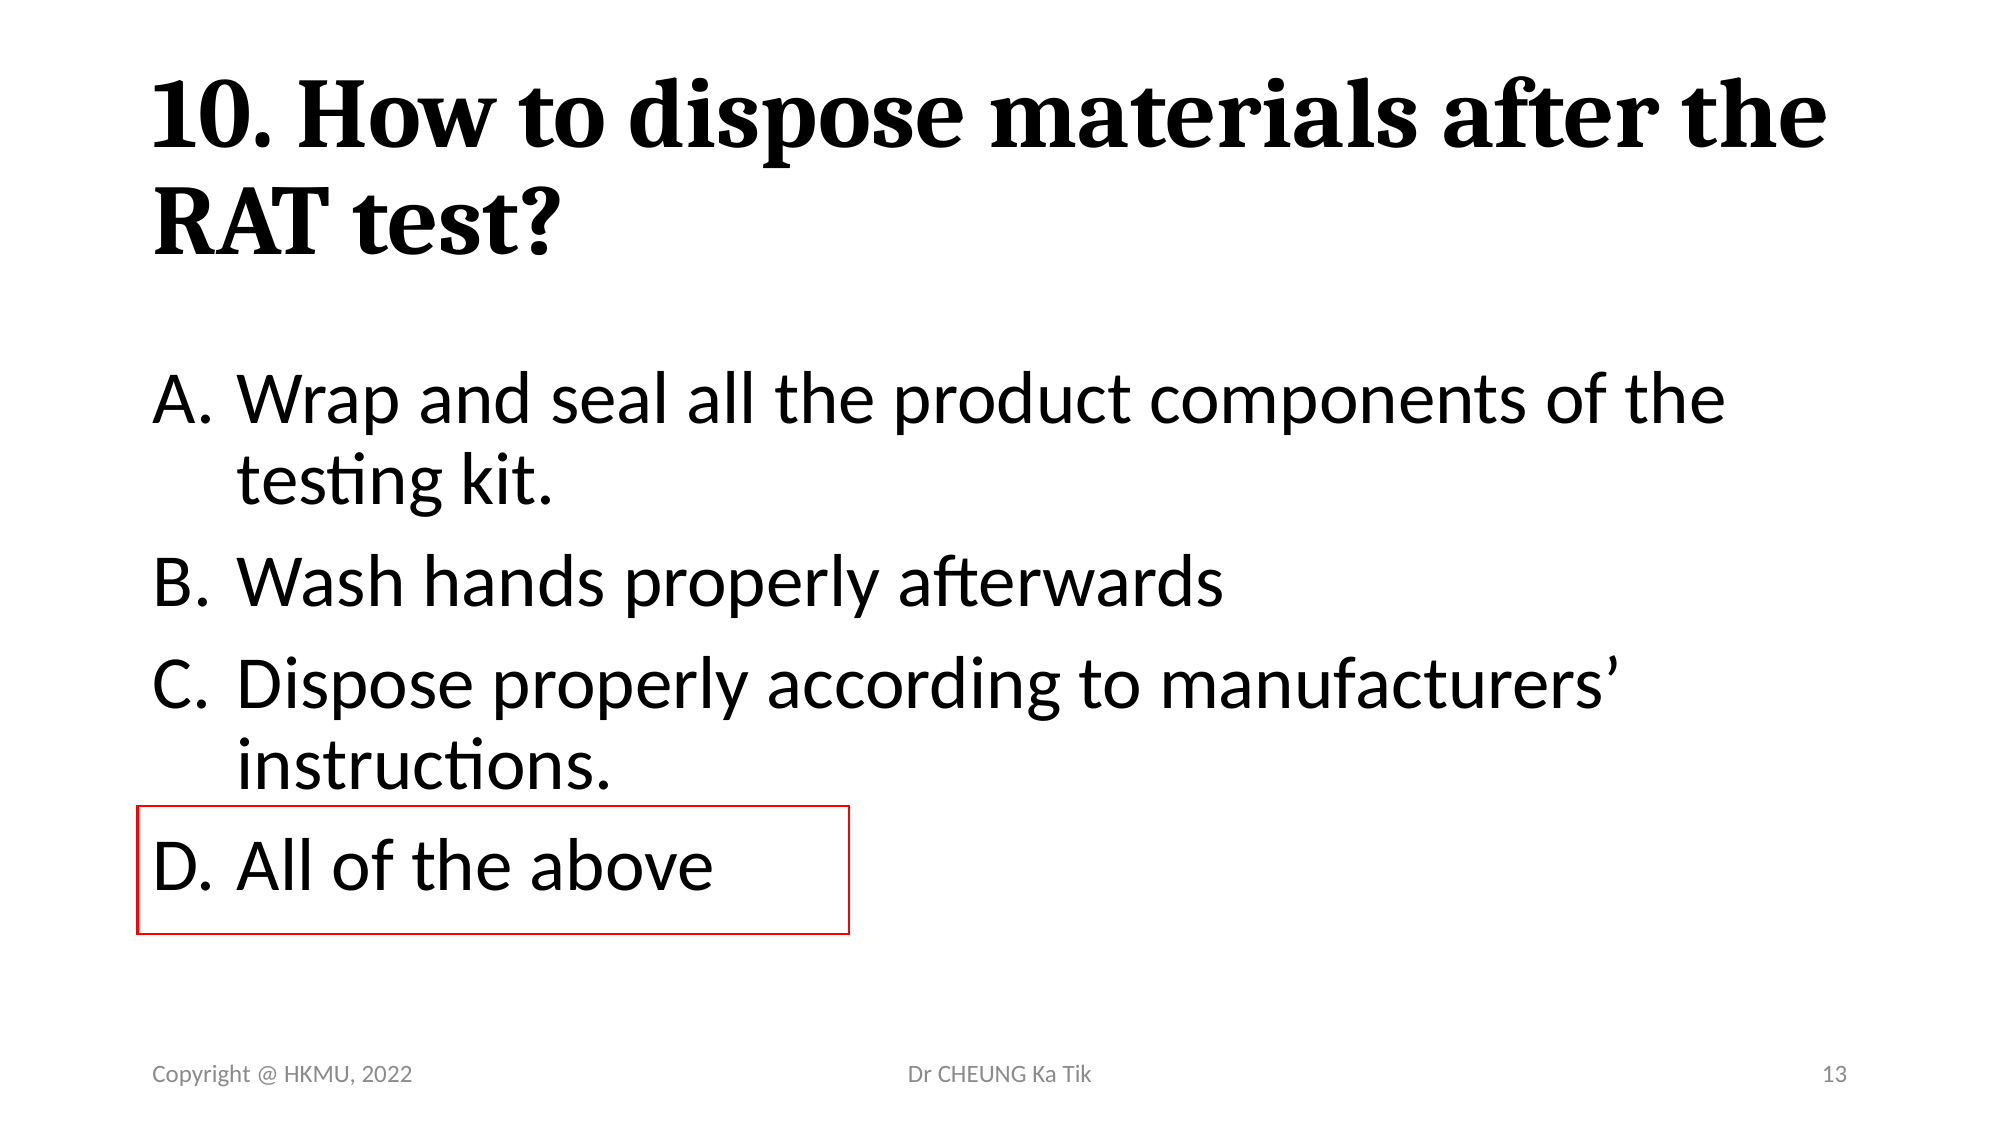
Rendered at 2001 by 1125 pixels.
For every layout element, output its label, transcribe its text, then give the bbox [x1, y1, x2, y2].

title 10. How to dispose materials after the RAT test? [137, 59, 1863, 278]
slide_number Copyright @ HKMU, 2022 [137, 1042, 588, 1103]
list Wrap and seal all the product components of the testing kit. Wash hands properly afterwards Dispose properly according to manufacturers’ instructions. All of the above [137, 351, 1863, 1066]
footer Dr CHEUNG Ka Tik [662, 1042, 1338, 1103]
text_box [136, 805, 850, 935]
slide_number 13 [1412, 1042, 1863, 1103]
